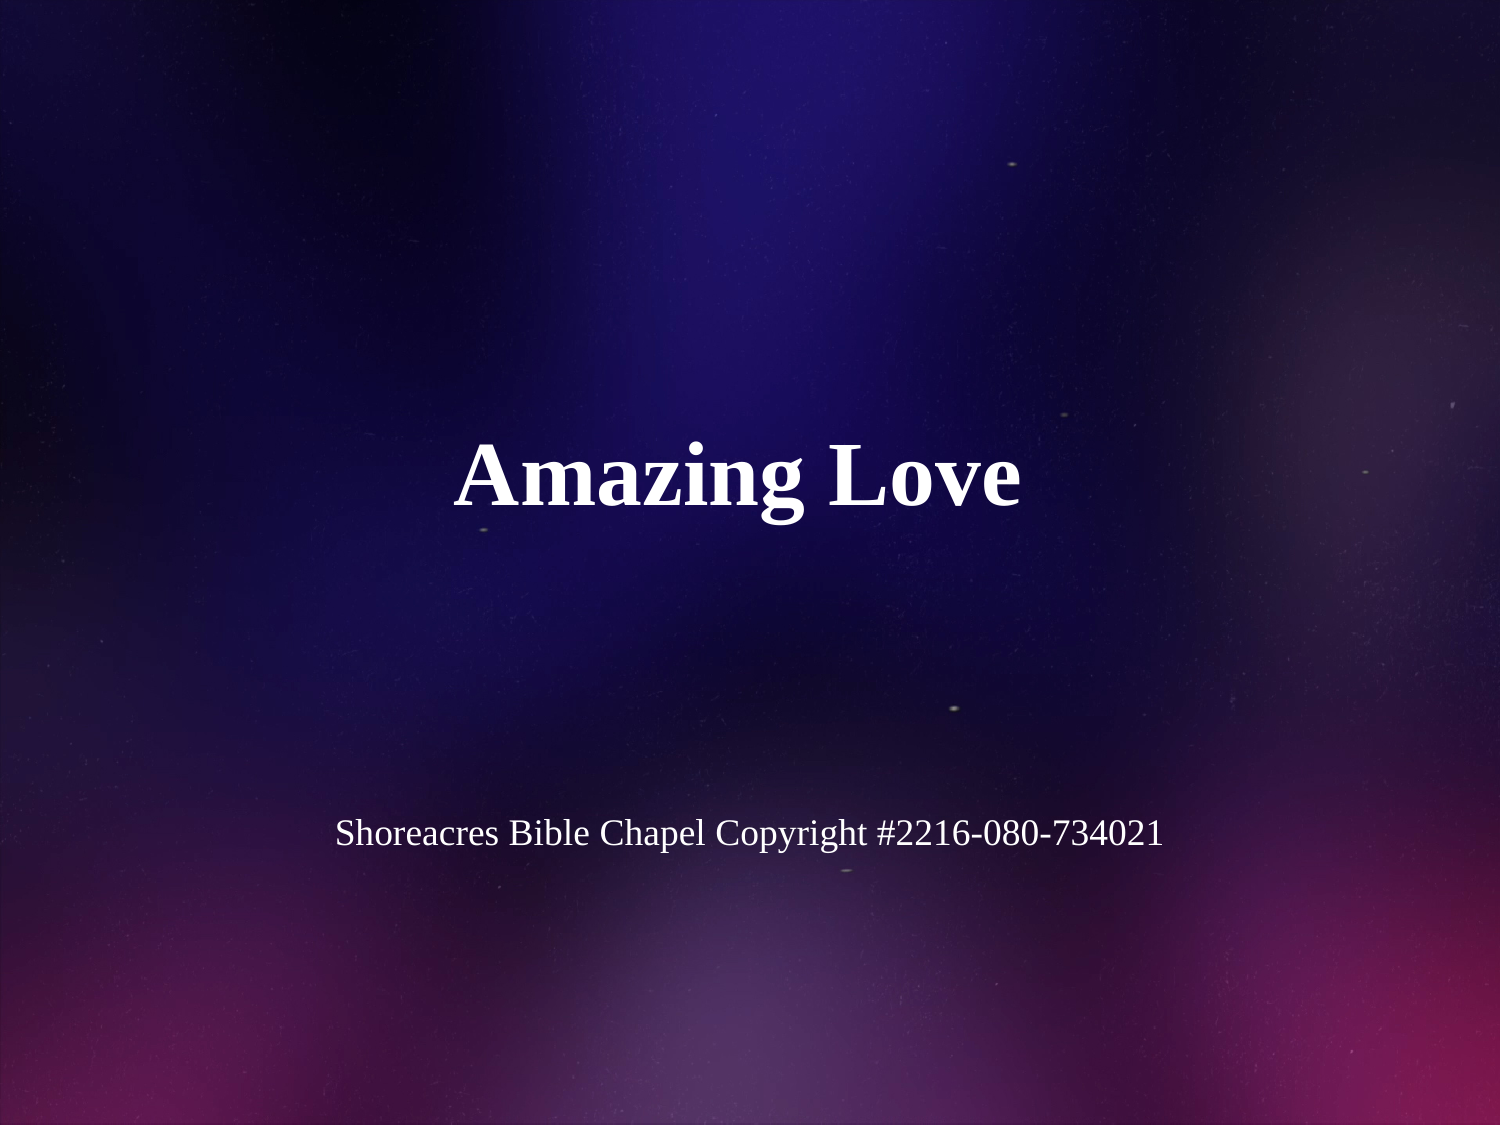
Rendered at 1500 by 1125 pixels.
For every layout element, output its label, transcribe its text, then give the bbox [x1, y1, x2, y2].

subtitle Shoreacres Bible Chapel Copyright #2216-080-734021 [225, 800, 1275, 1088]
picture [0, 0, 1500, 1125]
title Amazing Love [112, 375, 1388, 563]
